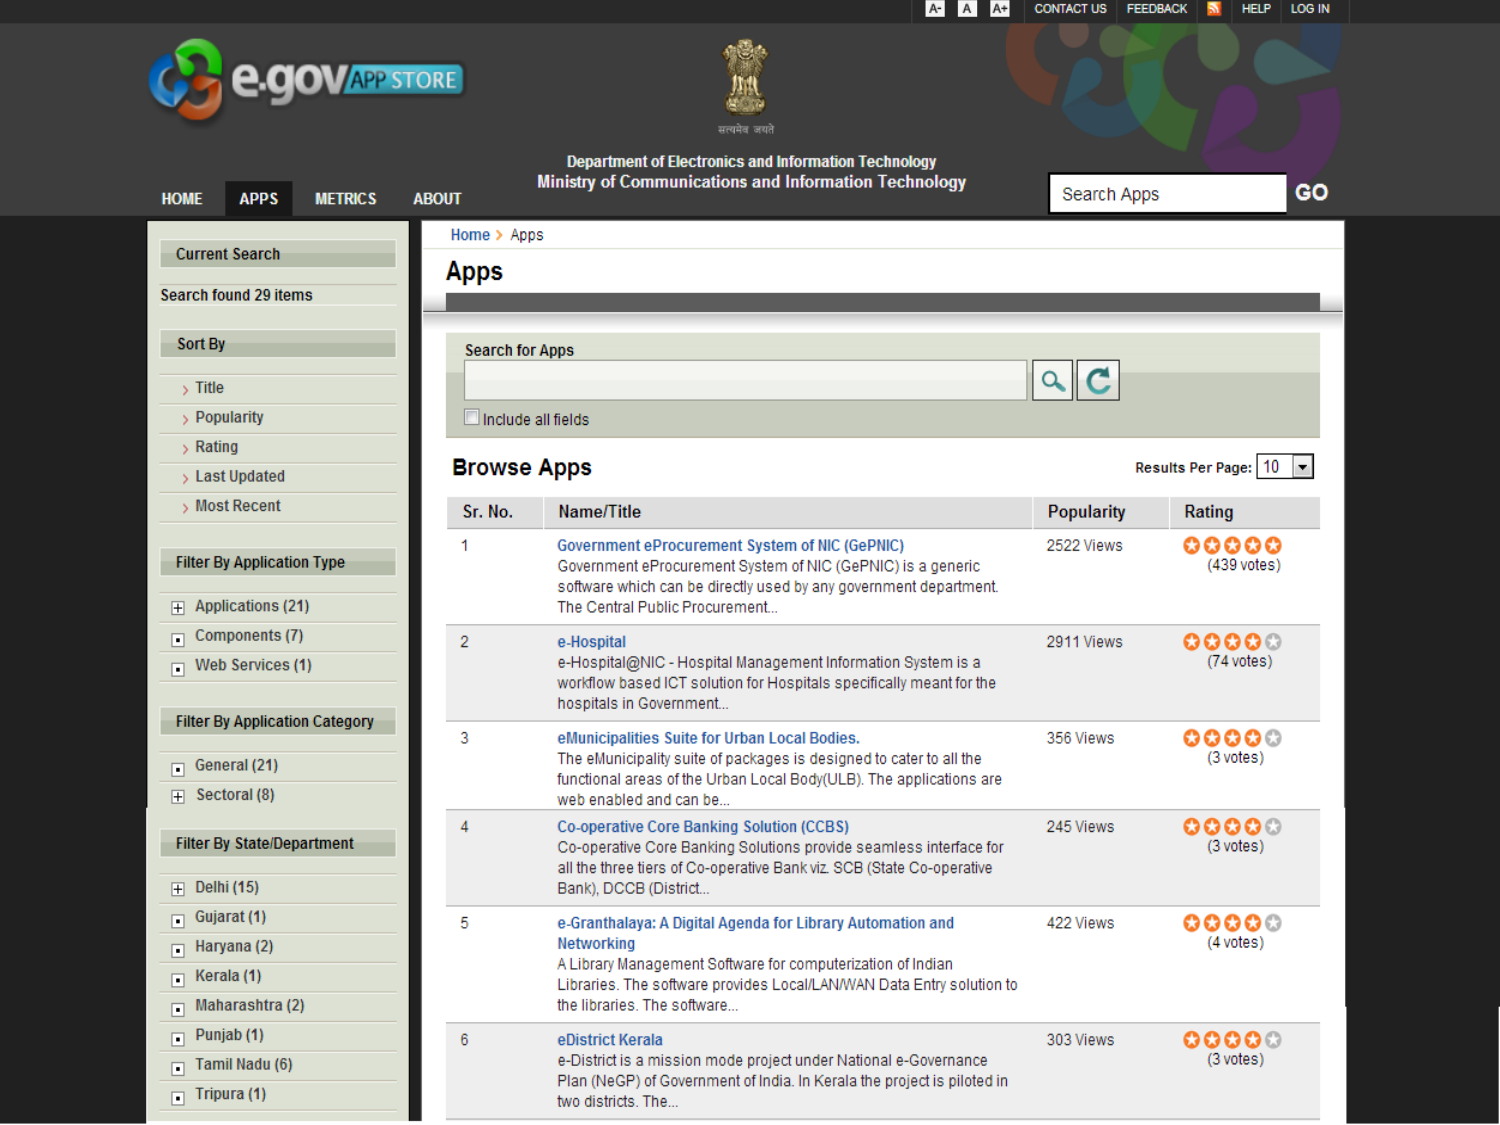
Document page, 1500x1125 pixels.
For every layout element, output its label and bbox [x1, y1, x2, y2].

list [0, 0, 1500, 1125]
